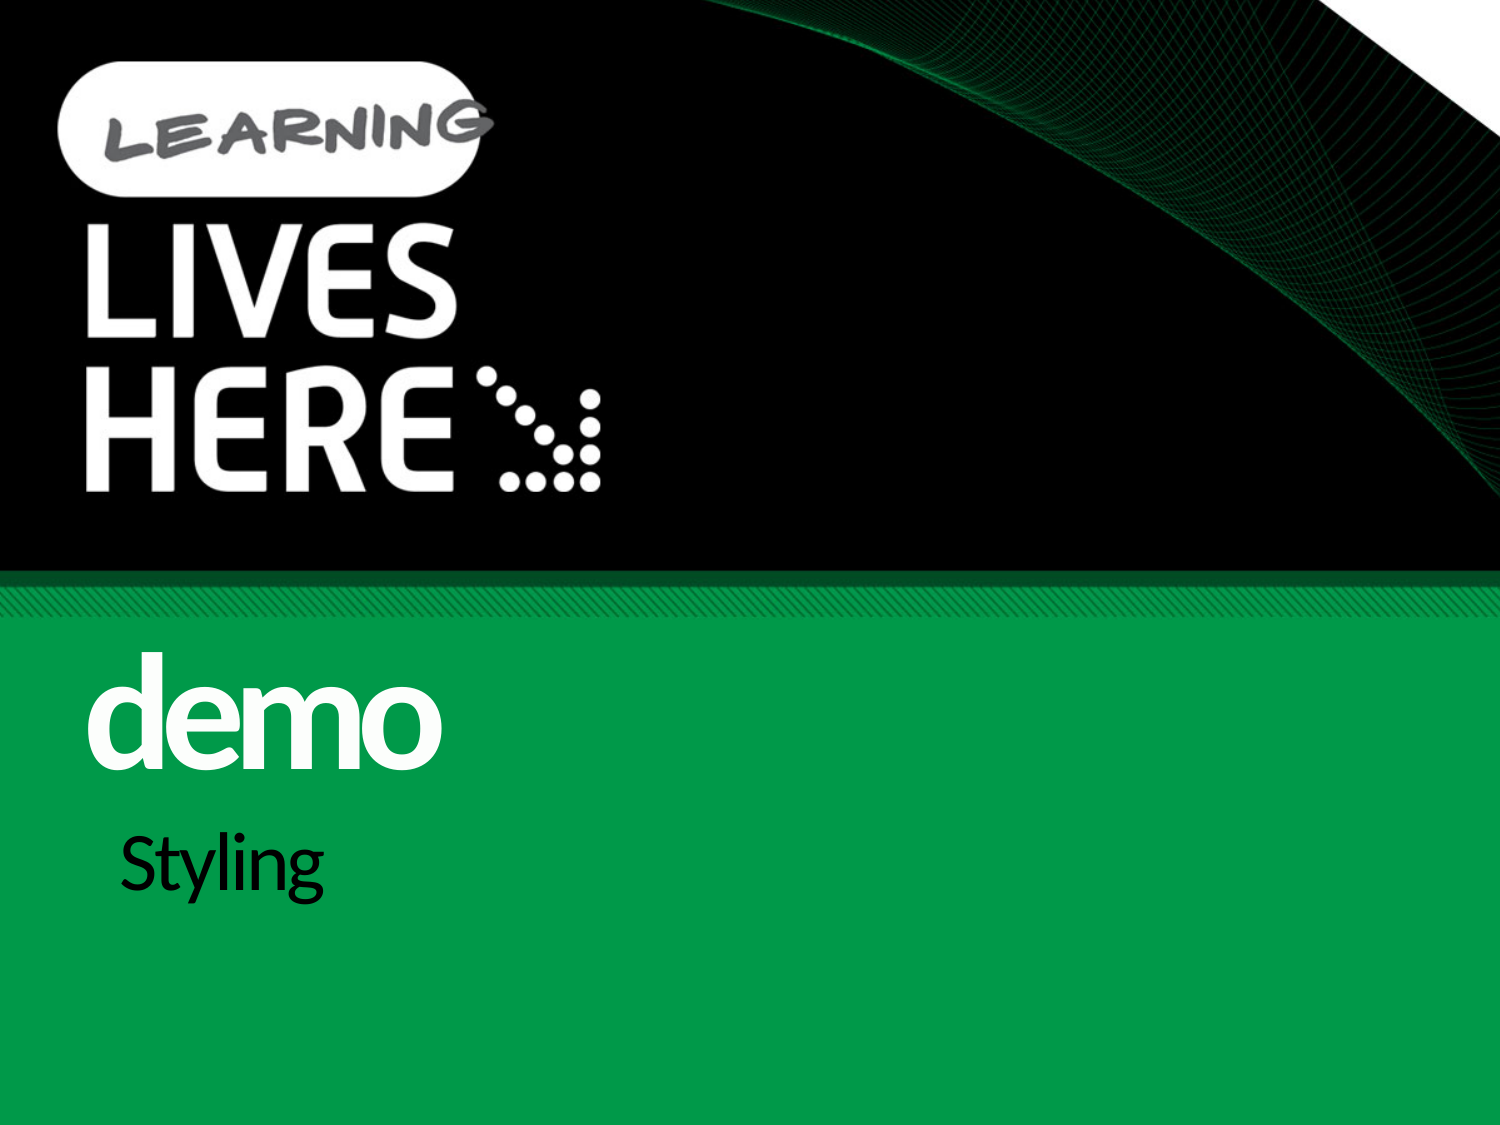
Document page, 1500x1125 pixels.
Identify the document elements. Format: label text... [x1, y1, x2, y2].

list demo [83, 625, 1344, 800]
picture [0, 0, 1500, 1125]
title Styling [119, 818, 1375, 943]
